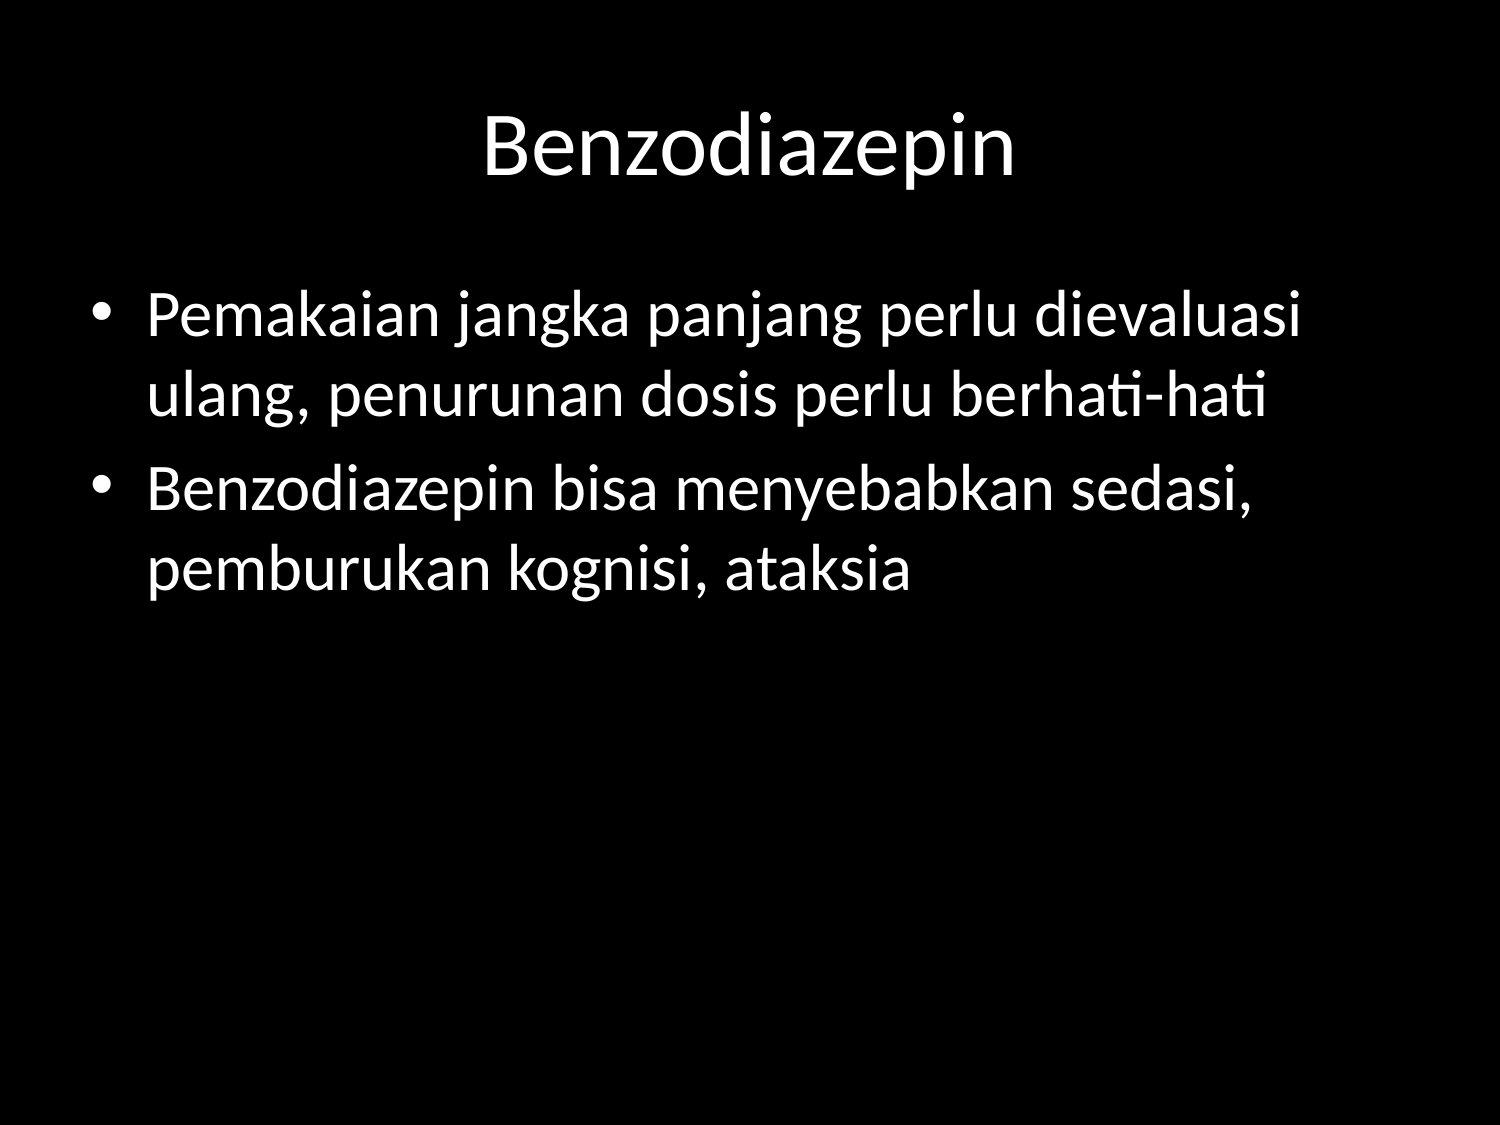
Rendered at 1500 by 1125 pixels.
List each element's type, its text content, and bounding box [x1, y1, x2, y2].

title Benzodiazepin [75, 45, 1425, 233]
list Pemakaian jangka panjang perlu dievaluasi ulang, penurunan dosis perlu berhati-hati Benzodiazepin bisa menyebabkan sedasi, pemburukan kognisi, ataksia [75, 262, 1425, 1005]
